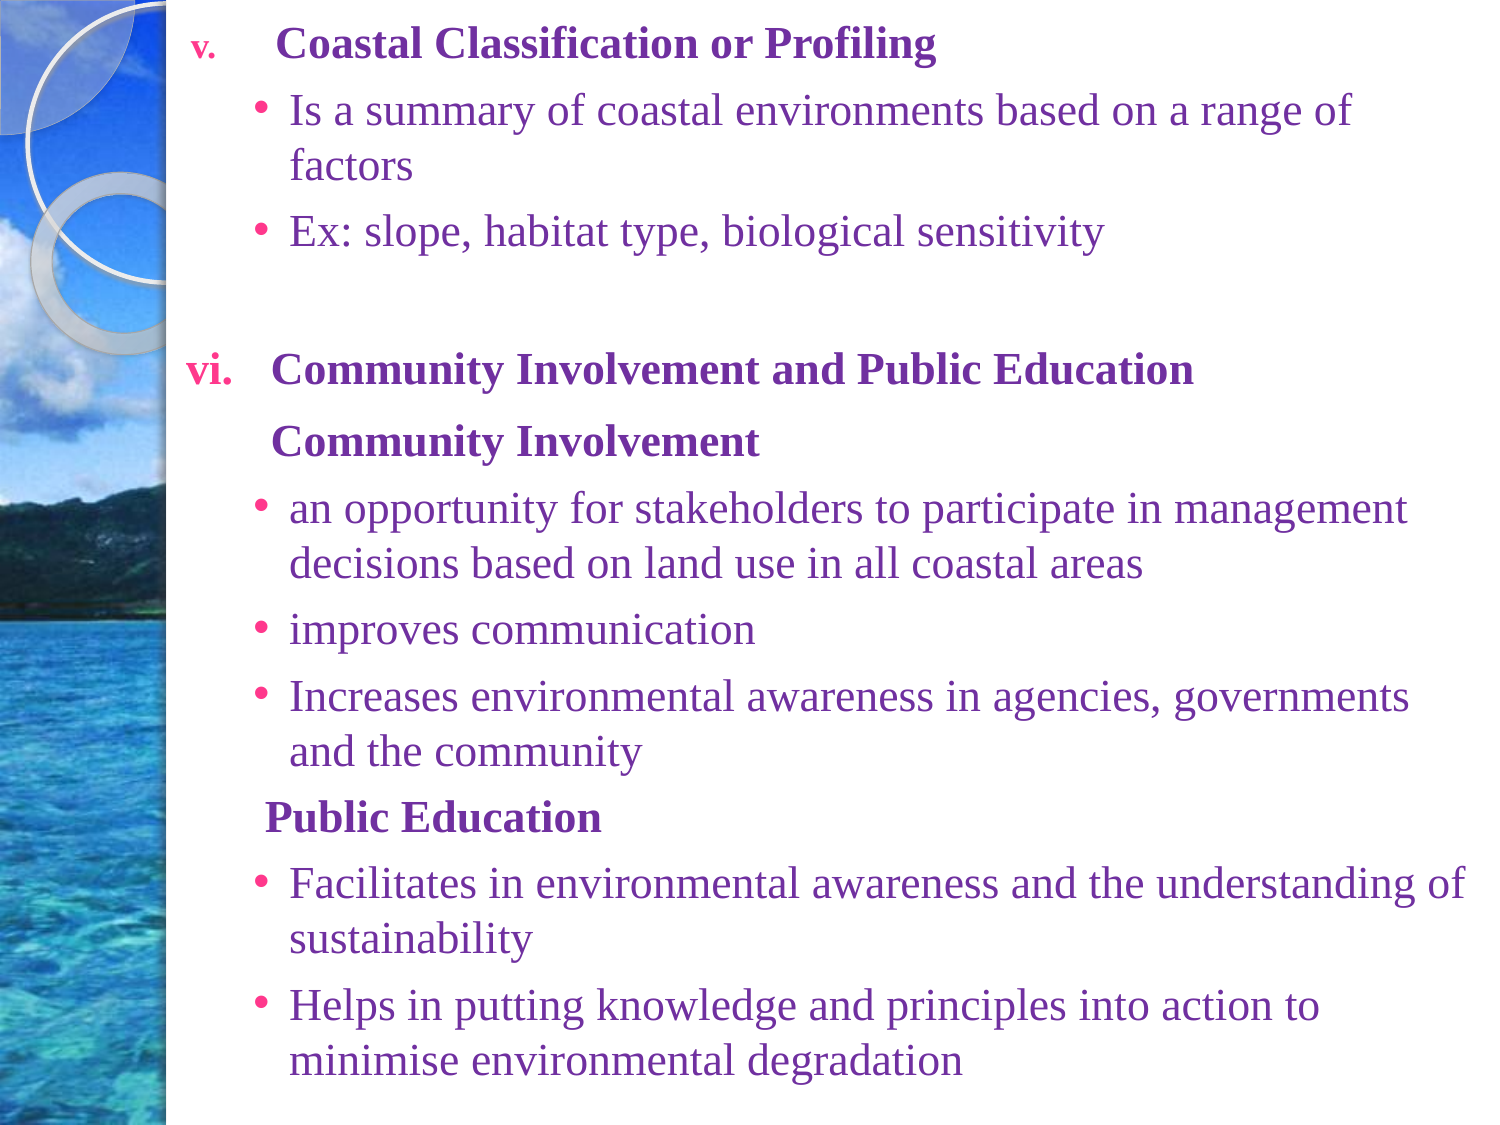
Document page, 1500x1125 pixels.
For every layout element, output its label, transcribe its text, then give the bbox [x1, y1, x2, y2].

picture [62, 195, 160, 280]
list Coastal Classification or Profiling Is a summary of coastal environments based on a range of factors Ex: slope, habitat type, biological sensitivity Community Involvement and Public Education Community Involvement an opportunity for stakeholders to participate in management decisions based on land use in all coastal areas improves communication Increases environmental awareness in agencies, governments and the community Public Education Facilitates in environmental awareness and the understanding of sustainability Helps in putting knowledge and principles into action to minimise environmental degradation [162, 0, 1500, 788]
picture [53, 240, 160, 332]
picture [136, 0, 162, 4]
picture [0, 134, 166, 1125]
picture [32, 13, 160, 207]
